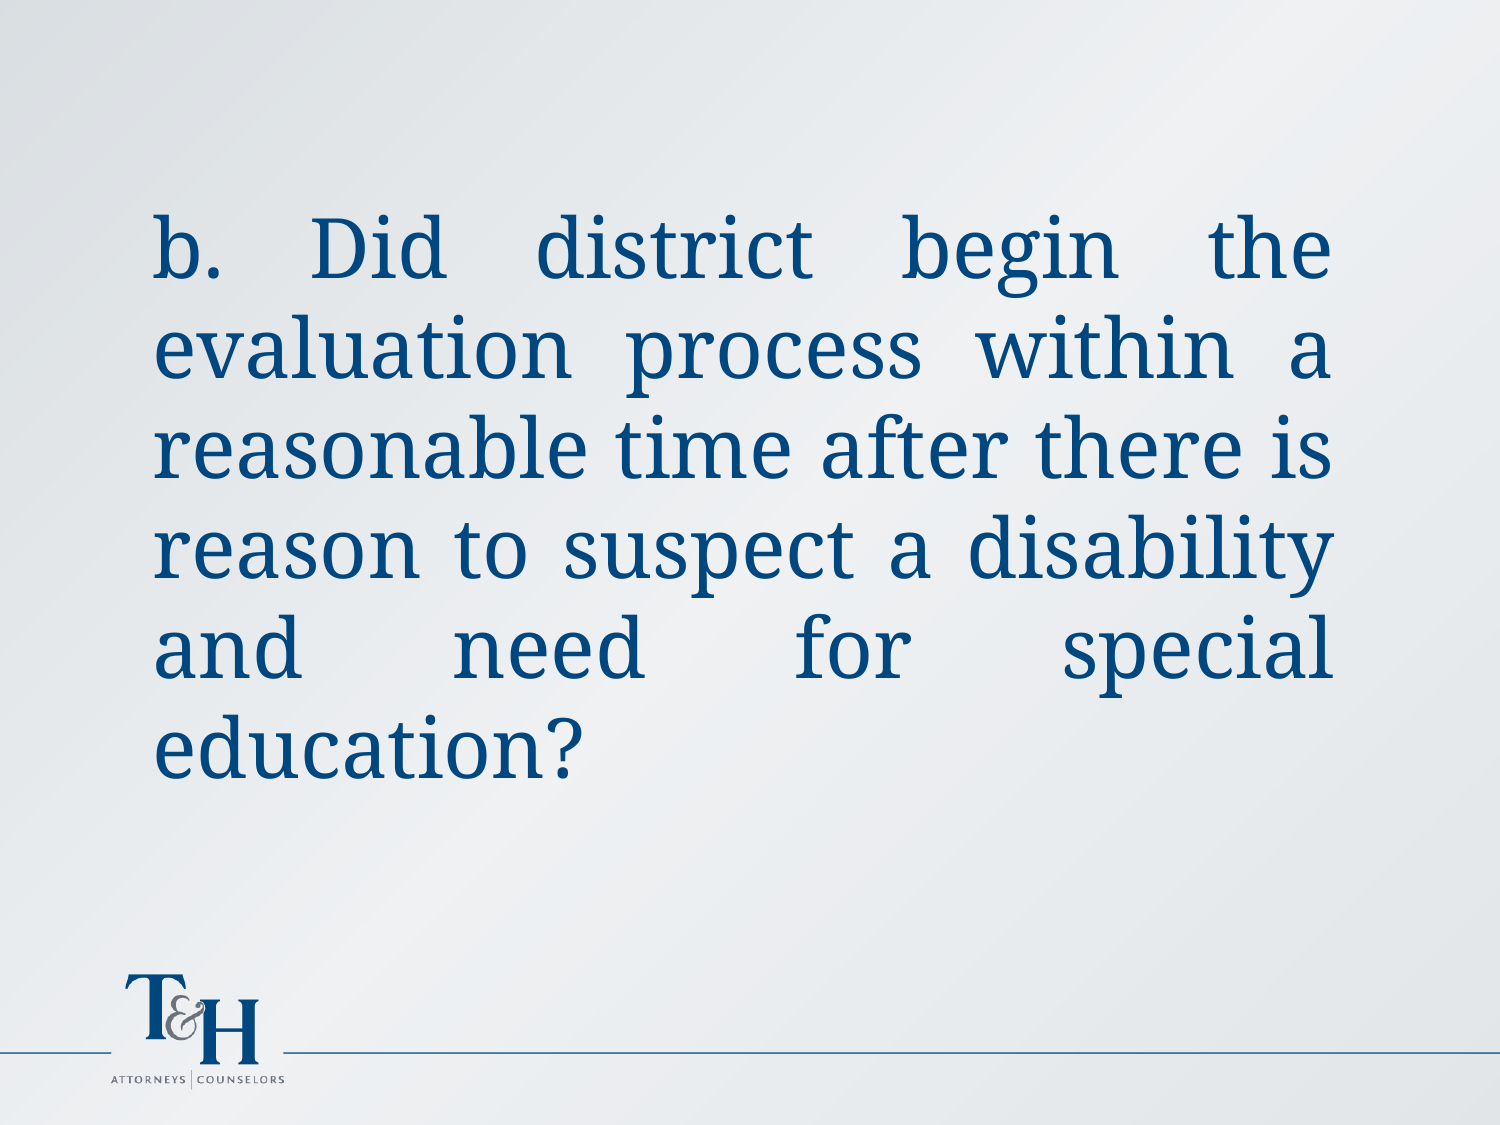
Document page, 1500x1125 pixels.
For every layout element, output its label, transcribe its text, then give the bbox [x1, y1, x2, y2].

text_box b. Did district begin the evaluation process within a reasonable time after there is reason to suspect a disability and need for special education? [137, 187, 1350, 803]
picture [0, 0, 1500, 1125]
